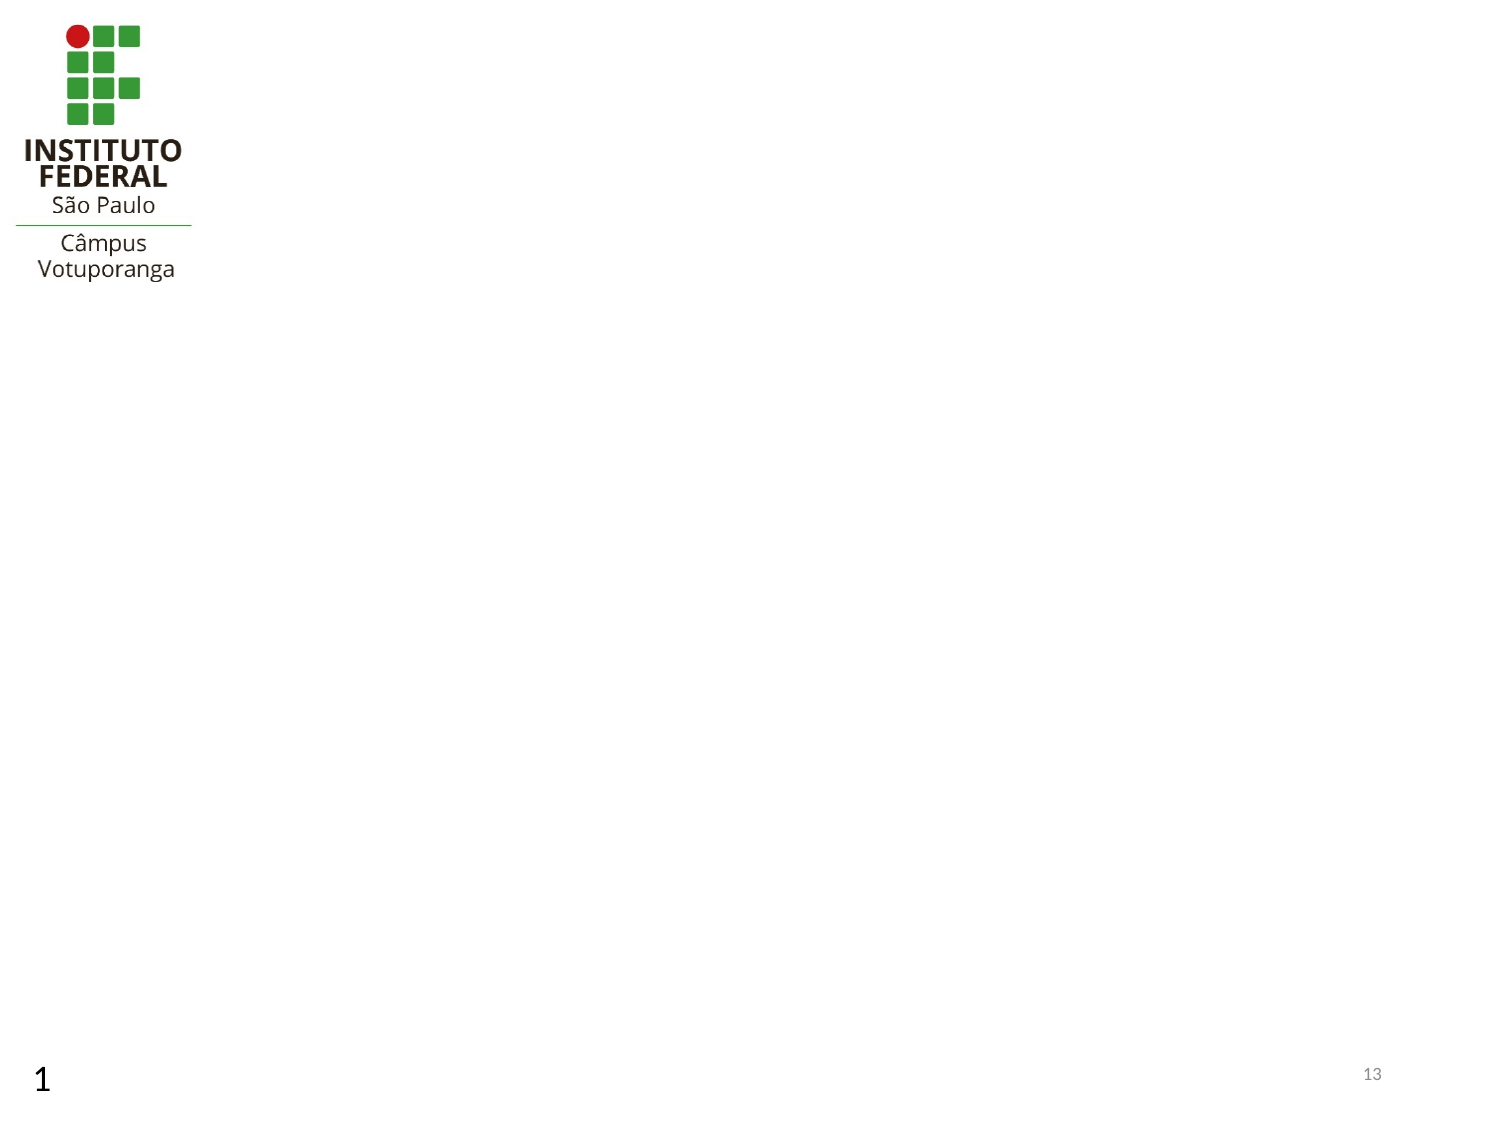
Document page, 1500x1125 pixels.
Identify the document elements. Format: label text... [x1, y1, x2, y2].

slide_number 13 [1059, 1042, 1397, 1103]
picture [8, 16, 198, 289]
text_box 1 [17, 1046, 65, 1107]
